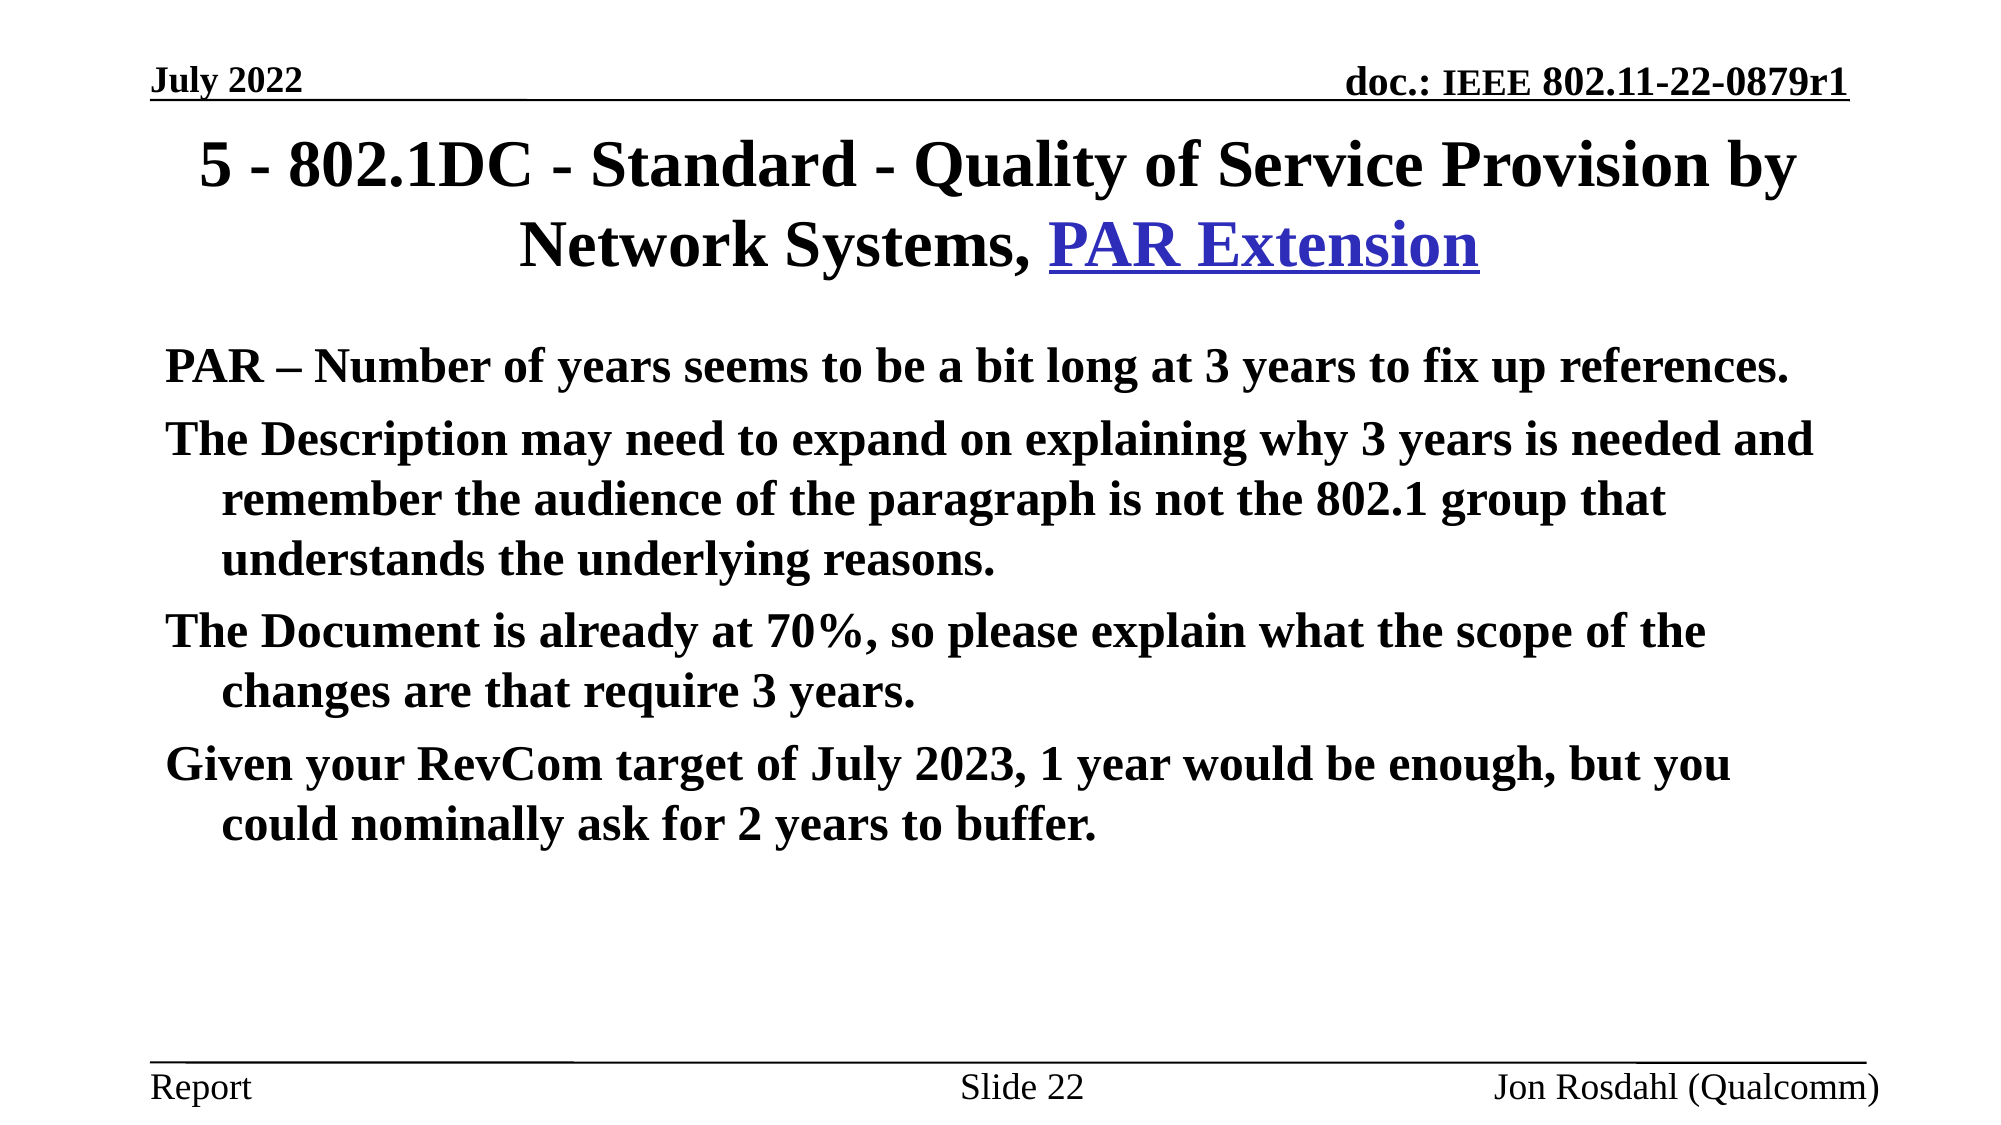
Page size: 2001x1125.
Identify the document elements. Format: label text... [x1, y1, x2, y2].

footer Jon Rosdahl (Qualcomm) [1436, 1061, 1881, 1108]
list PAR – Number of years seems to be a bit long at 3 years to fix up references. The Description may need to expand on explaining why 3 years is needed and remember the audience of the paragraph is not the 802.1 group that understands the underlying reasons. The Document is already at 70%, so please explain what the scope of the changes are that require 3 years. Given your RevCom target of July 2023, 1 year would be enough, but you could nominally ask for 2 years to buffer. [149, 324, 1850, 1000]
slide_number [149, 49, 431, 100]
slide_number Slide 22 [950, 1061, 1095, 1125]
title 5 - 802.1DC - Standard - Quality of Service Provision by Network Systems, PAR Extension [149, 112, 1850, 288]
